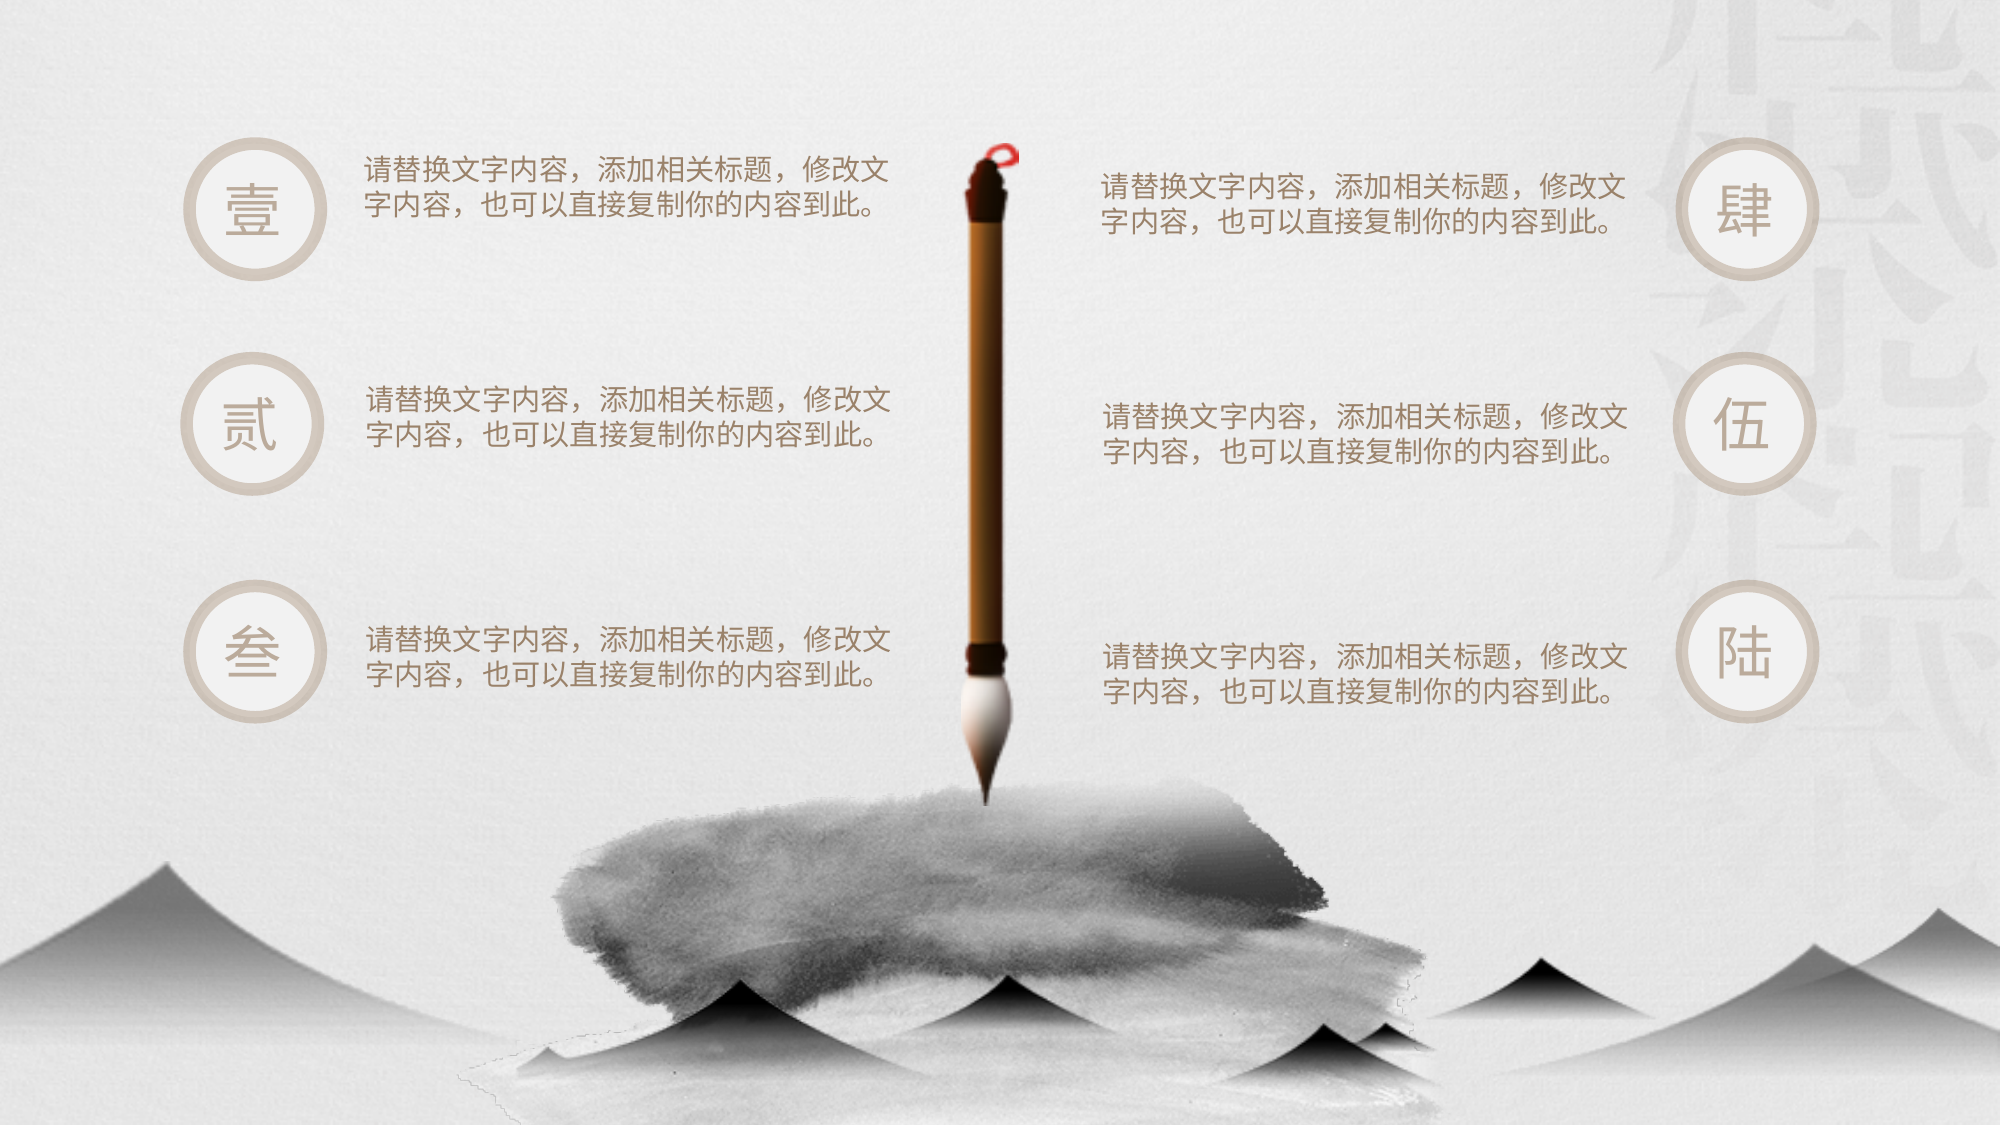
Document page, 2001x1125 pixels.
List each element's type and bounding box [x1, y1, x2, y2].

text_box [189, 585, 913, 718]
text_box [186, 358, 913, 490]
text_box [1087, 585, 1814, 718]
picture [0, 0, 2000, 1125]
text_box [1086, 143, 1814, 275]
text_box [189, 143, 911, 275]
text_box [1087, 358, 1811, 490]
